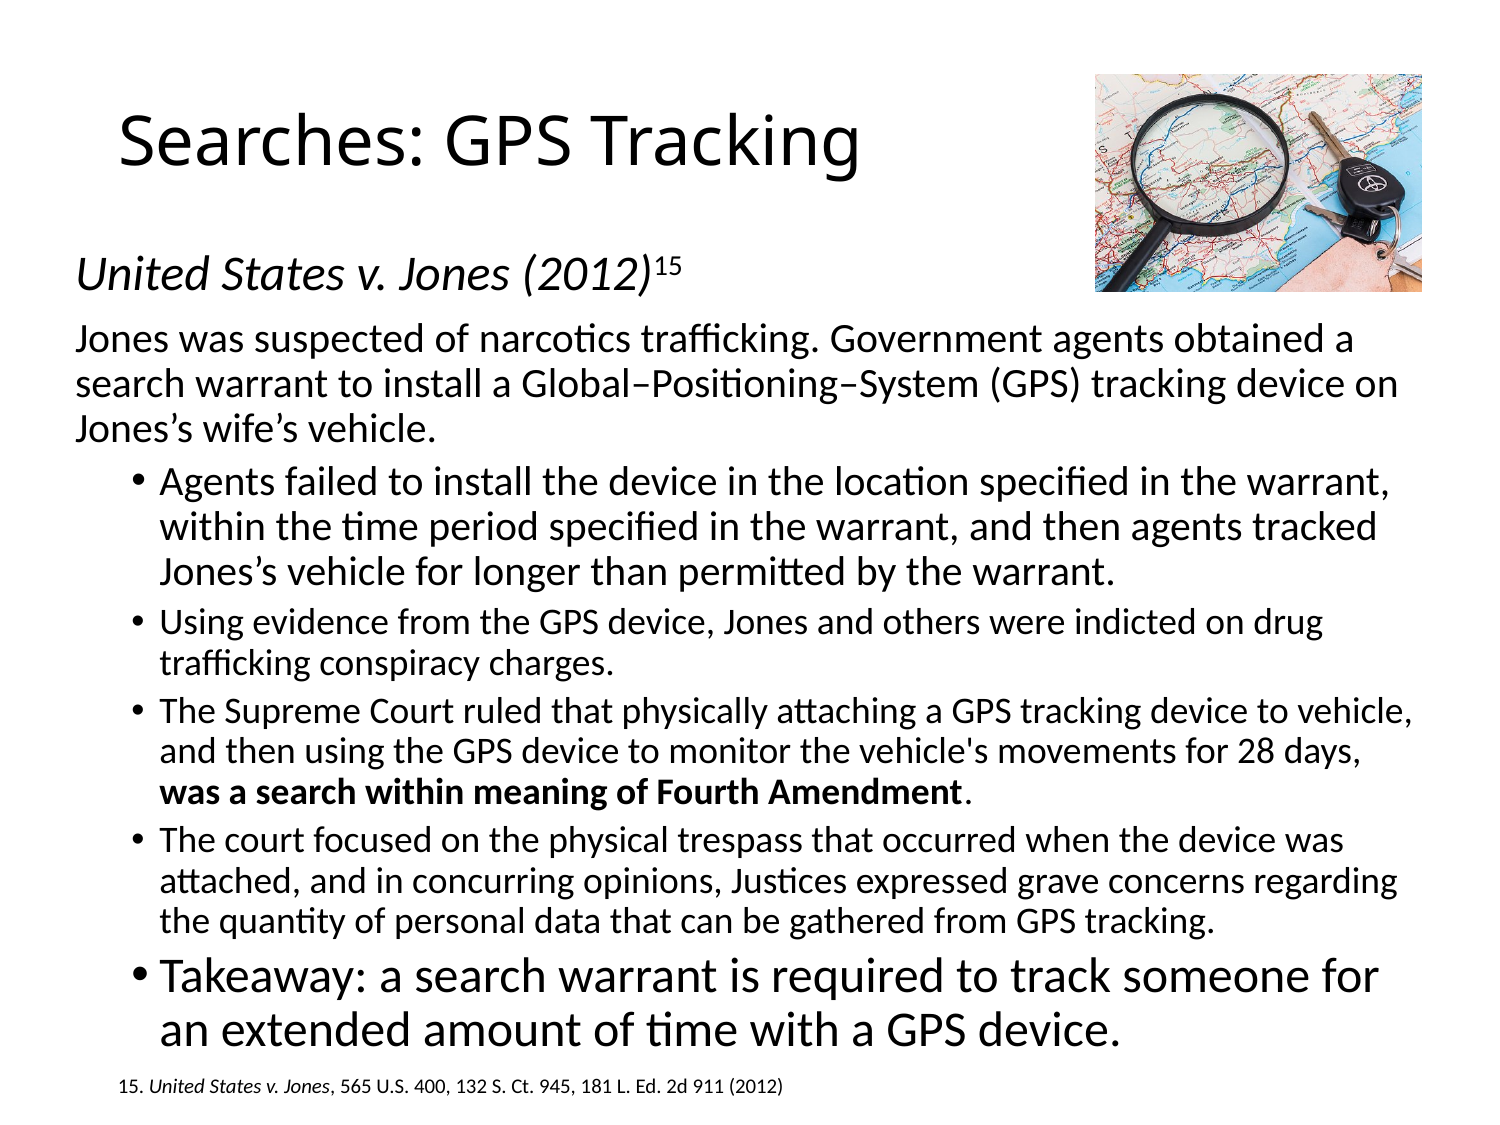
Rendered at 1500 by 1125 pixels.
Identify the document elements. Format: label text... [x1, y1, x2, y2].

title Searches: GPS Tracking [102, 34, 1398, 239]
list United States v. Jones (2012)15 Jones was suspected of narcotics trafficking. Government agents obtained a search warrant to install a Global–Positioning–System (GPS) tracking device on Jones’s wife’s vehicle. Agents failed to install the device in the location specified in the warrant, within the time period specified in the warrant, and then agents tracked Jones’s vehicle for longer than permitted by the warrant. Using evidence from the GPS device, Jones and others were indicted on drug trafficking conspiracy charges. The Supreme Court ruled that physically attaching a GPS tracking device to vehicle, and then using the GPS device to monitor the vehicle's movements for 28 days, was a search within meaning of Fourth Amendment. The court focused on the physical trespass that occurred when the device was attached, and in concurring opinions, Justices expressed grave concerns regarding the quantity of personal data that can be gathered from GPS tracking. Takeaway: a search warrant is required to track someone for an extended amount of time with a GPS device. [59, 239, 1446, 1026]
picture [1095, 74, 1422, 292]
text_box 15. United States v. Jones, 565 U.S. 400, 132 S. Ct. 945, 181 L. Ed. 2d 911 (2012) [103, 1065, 1334, 1105]
